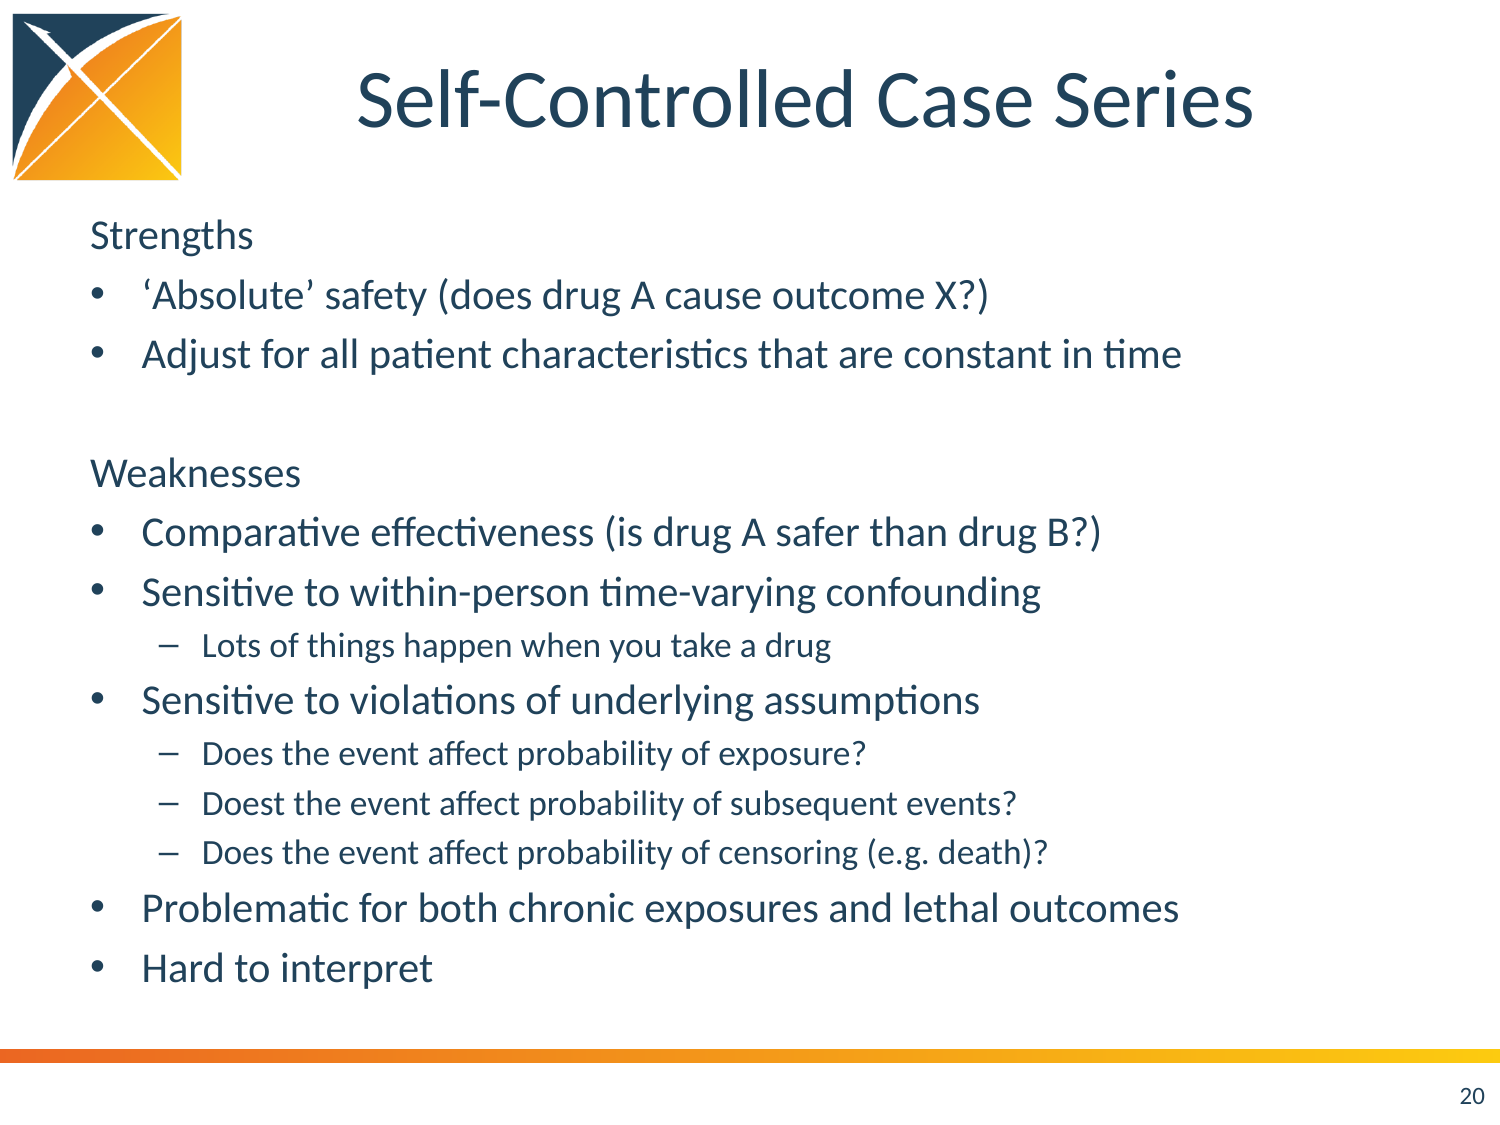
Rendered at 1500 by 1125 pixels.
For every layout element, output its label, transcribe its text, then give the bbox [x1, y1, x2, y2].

list Strengths ‘Absolute’ safety (does drug A cause outcome X?) Adjust for all patient characteristics that are constant in time Weaknesses Comparative effectiveness (is drug A safer than drug B?) Sensitive to within-person time-varying confounding Lots of things happen when you take a drug Sensitive to violations of underlying assumptions Does the event affect probability of exposure? Doest the event affect probability of subsequent events? Does the event affect probability of censoring (e.g. death)? Problematic for both chronic exposures and lethal outcomes Hard to interpret [75, 200, 1425, 1005]
title Self-Controlled Case Series [187, 24, 1425, 163]
picture [0, 0, 206, 200]
slide_number 20 [1149, 1065, 1500, 1125]
